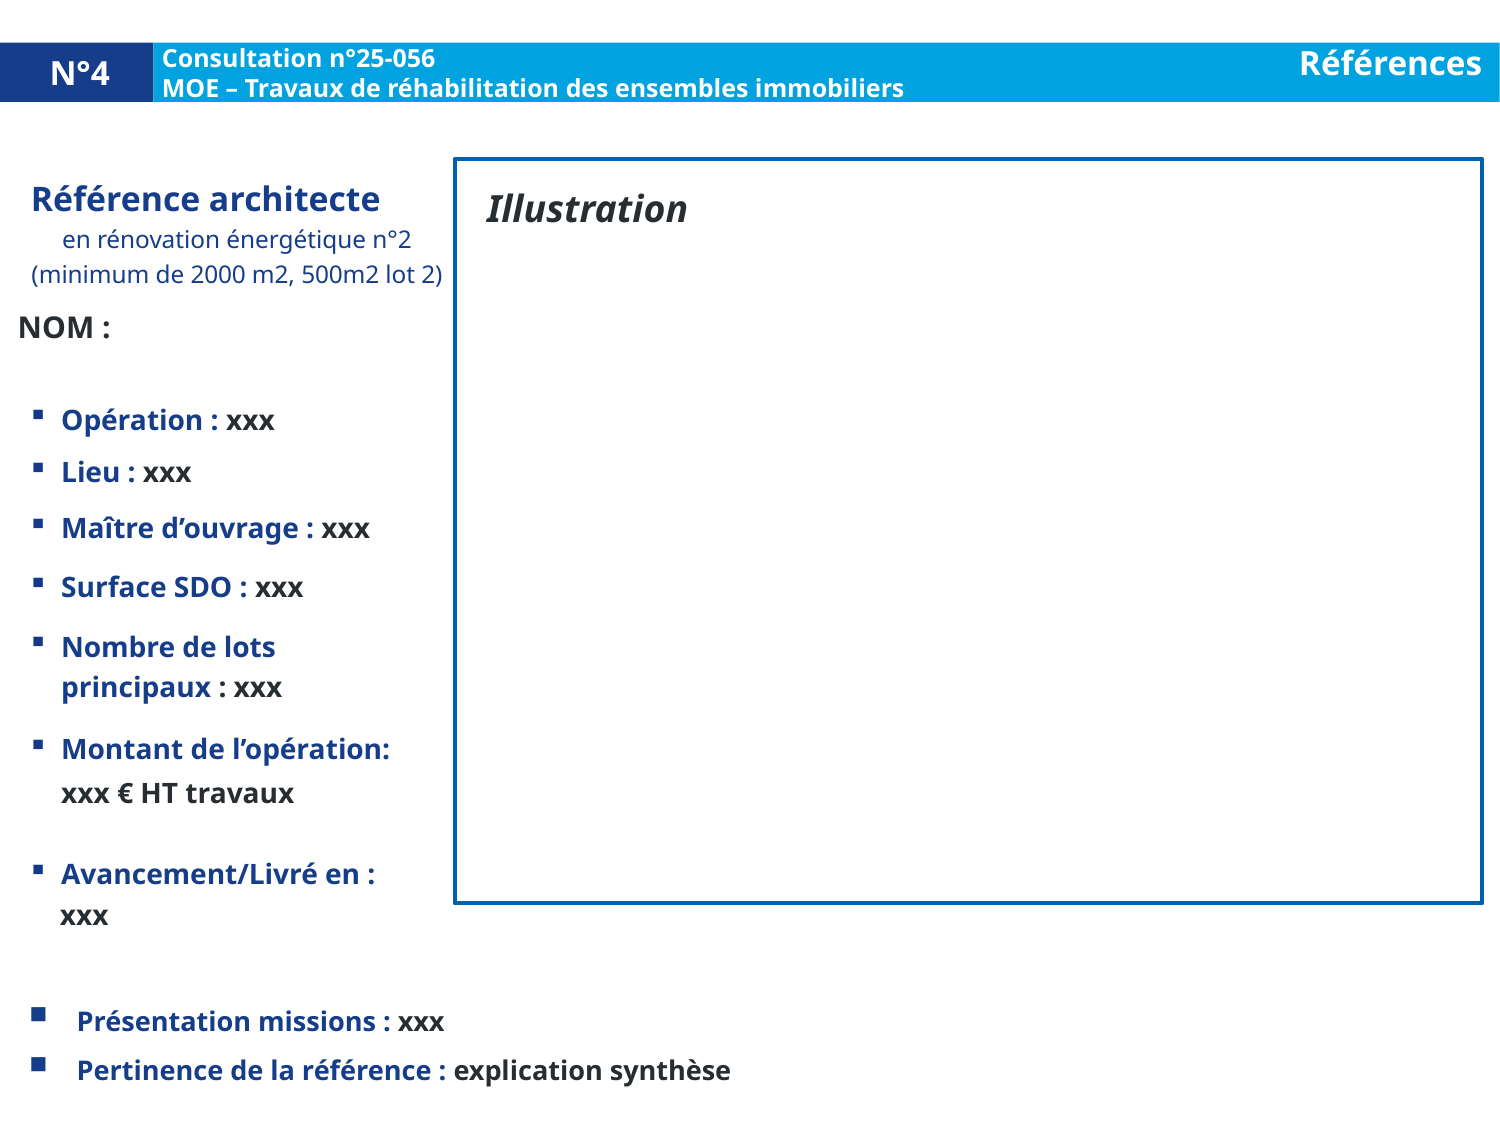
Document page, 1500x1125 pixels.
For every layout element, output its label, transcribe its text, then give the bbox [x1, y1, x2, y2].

text_box N°4 [0, 42, 159, 102]
text_box [453, 157, 1484, 905]
list Référence architecte en rénovation énergétique n°2 (minimum de 2000 m2, 500m2 lot 2) NOM : Opération : xxx Lieu : xxx Maître d’ouvrage : xxx Surface SDO : xxx Nombre de lots principaux : xxx Montant de l’opération: xxx € HT travaux Avancement/Livré en : xxx [17, 177, 443, 973]
text_box Présentation missions : xxx Pertinence de la référence : explication synthèse [29, 952, 1483, 1106]
text_box [1452, 92, 1459, 102]
text_box Illustration [472, 177, 756, 238]
text_box Références [188, 32, 1483, 92]
text_box Consultation n°25-056 MOE – Travaux de réhabilitation des ensembles immobiliers [161, 42, 1452, 132]
